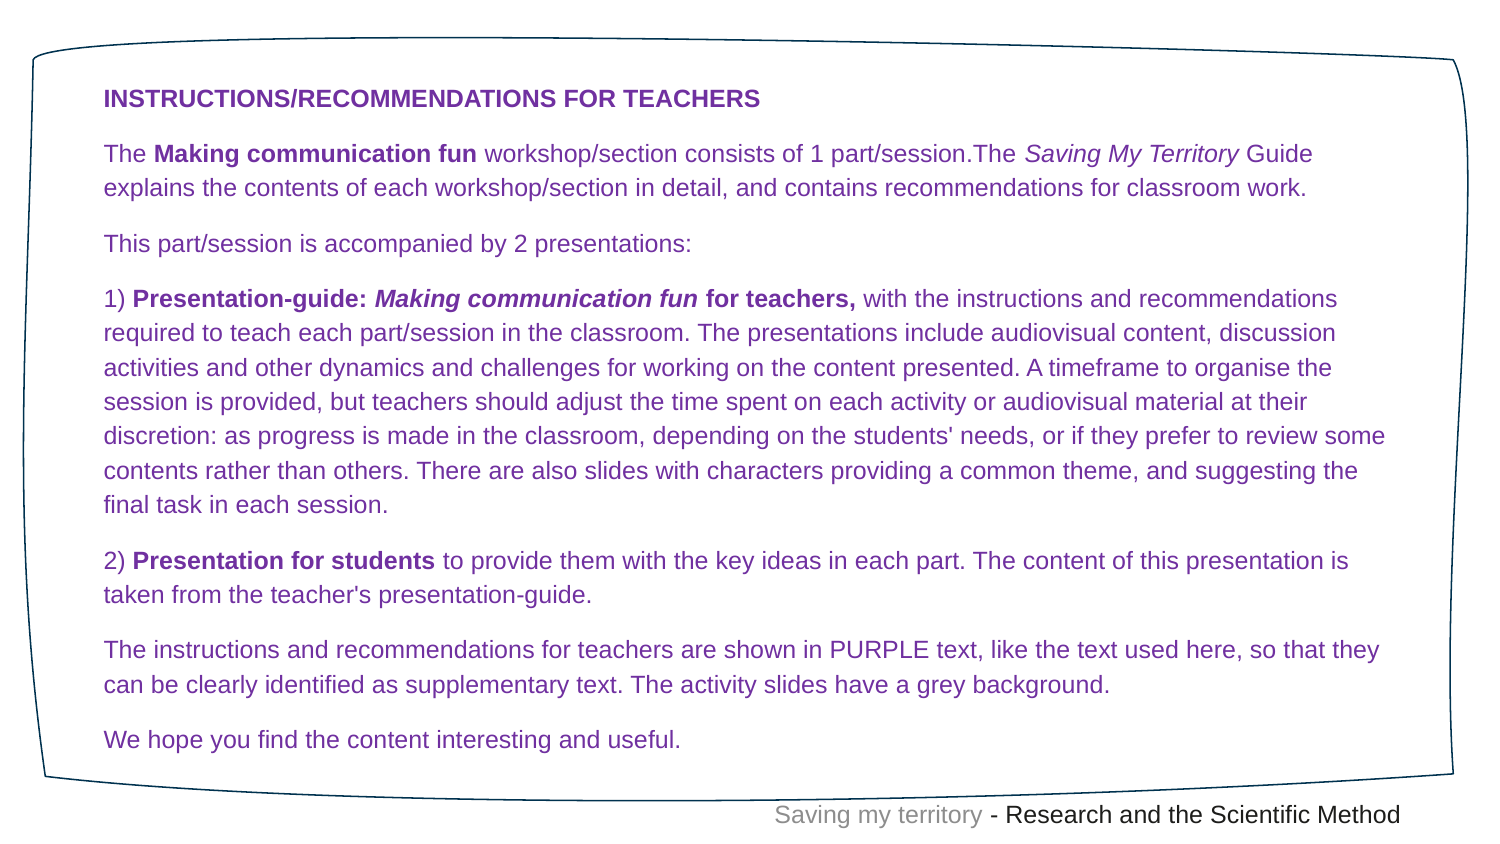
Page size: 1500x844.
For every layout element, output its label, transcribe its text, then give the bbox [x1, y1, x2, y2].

text_box INSTRUCTIONS/RECOMMENDATIONS FOR TEACHERS The Making communication fun workshop/section consists of 1 part/session.The Saving My Territory Guide explains the contents of each workshop/section in detail, and contains recommendations for classroom work. This part/session is accompanied by 2 presentations: 1) Presentation-guide: Making communication fun for teachers, with the instructions and recommendations required to teach each part/session in the classroom. The presentations include audiovisual content, discussion activities and other dynamics and challenges for working on the content presented. A timeframe to organise the session is provided, but teachers should adjust the time spent on each activity or audiovisual material at their discretion: as progress is made in the classroom, depending on the students' needs, or if they prefer to review some contents rather than others. There are also slides with characters providing a common theme, and suggesting the final task in each session. 2) Presentation for students to provide them with the key ideas in each part. The content of this presentation is taken from the teacher's presentation-guide. The instructions and recommendations for teachers are shown in PURPLE text, like the text used here, so that they can be clearly identified as supplementary text. The activity slides have a grey background. We hope you find the content interesting and useful. [88, 62, 1417, 747]
text_box Saving my territory - Research and the Scientific Method [88, 790, 1417, 844]
text_box [23, 37, 1468, 790]
